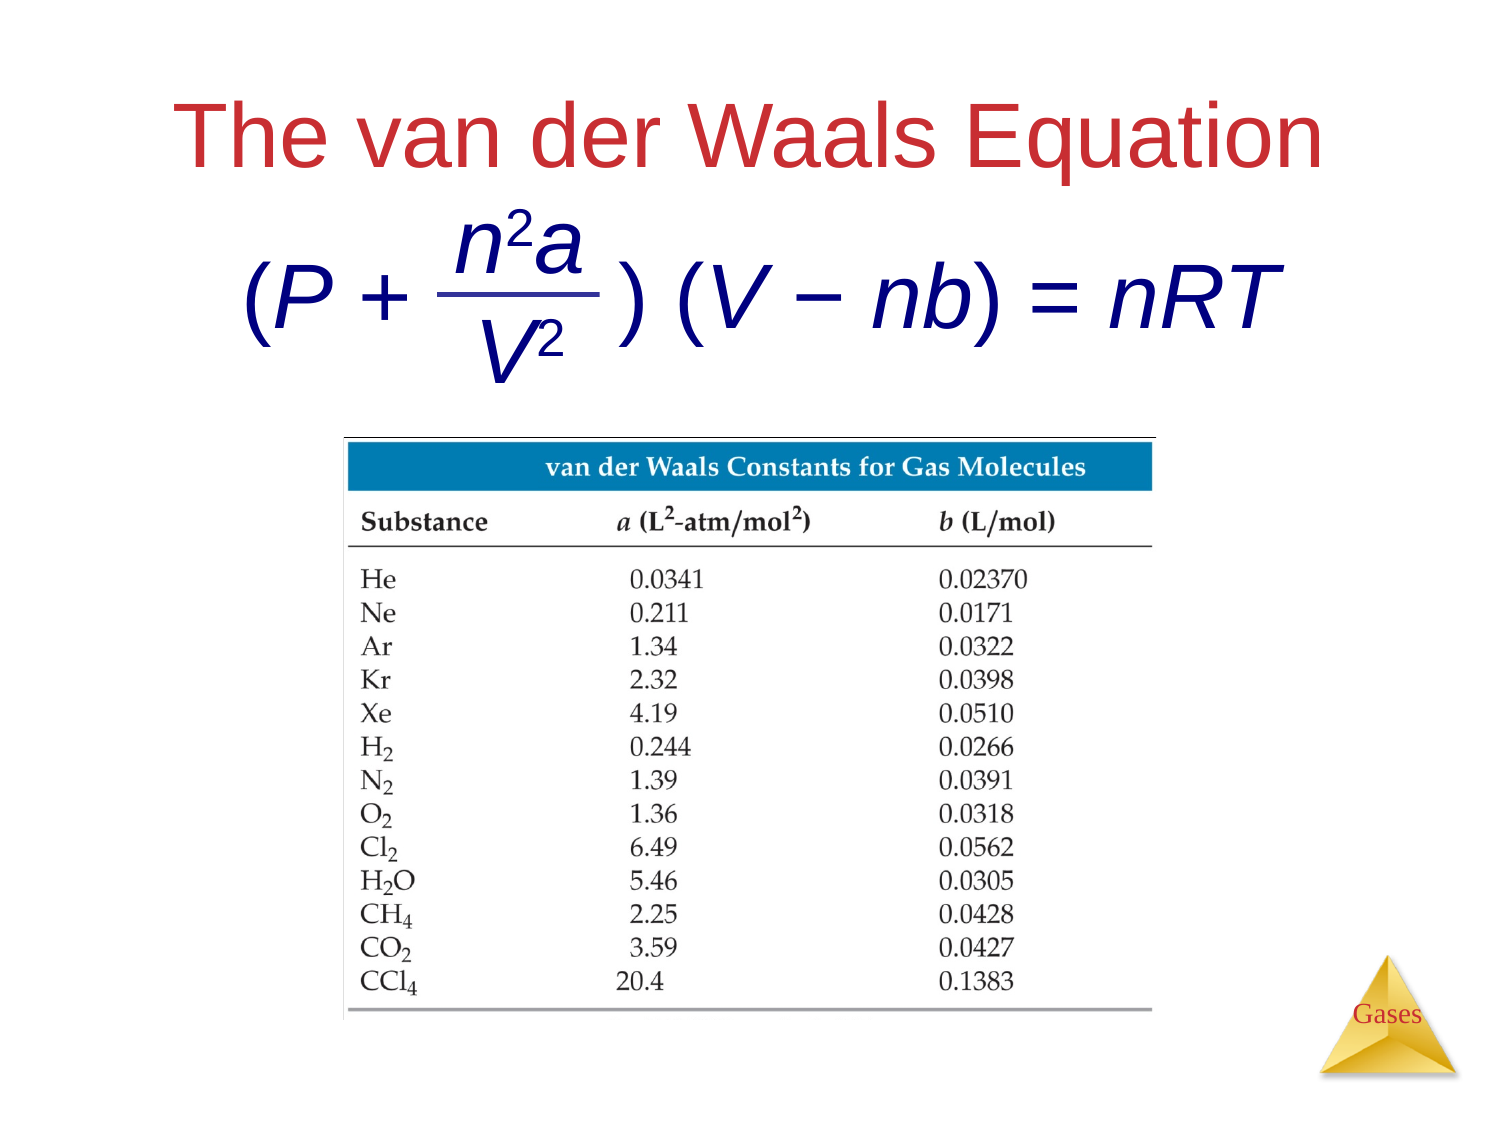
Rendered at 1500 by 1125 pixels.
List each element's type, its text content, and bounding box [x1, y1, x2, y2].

picture [1275, 899, 1500, 1125]
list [343, 437, 1157, 1020]
title The van der Waals Equation [112, 37, 1388, 226]
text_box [226, 174, 1296, 411]
